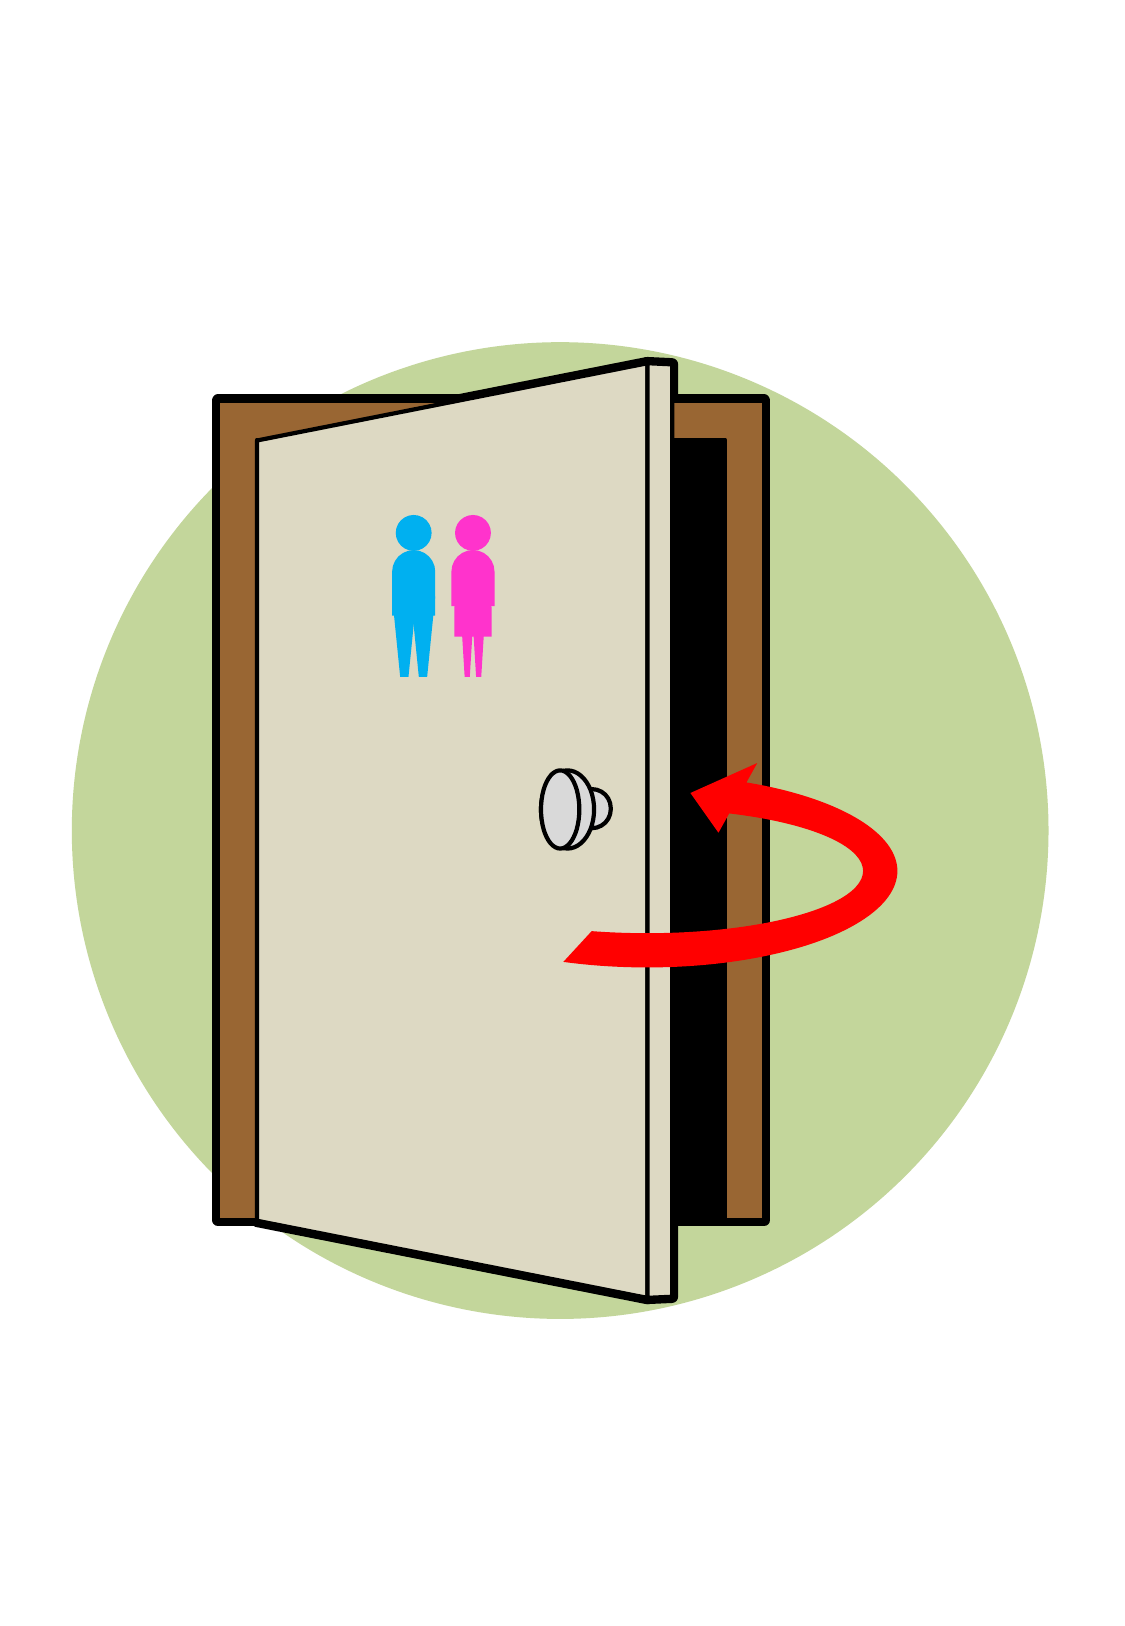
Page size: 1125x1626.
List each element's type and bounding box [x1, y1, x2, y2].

text_box [71, 341, 1049, 1320]
